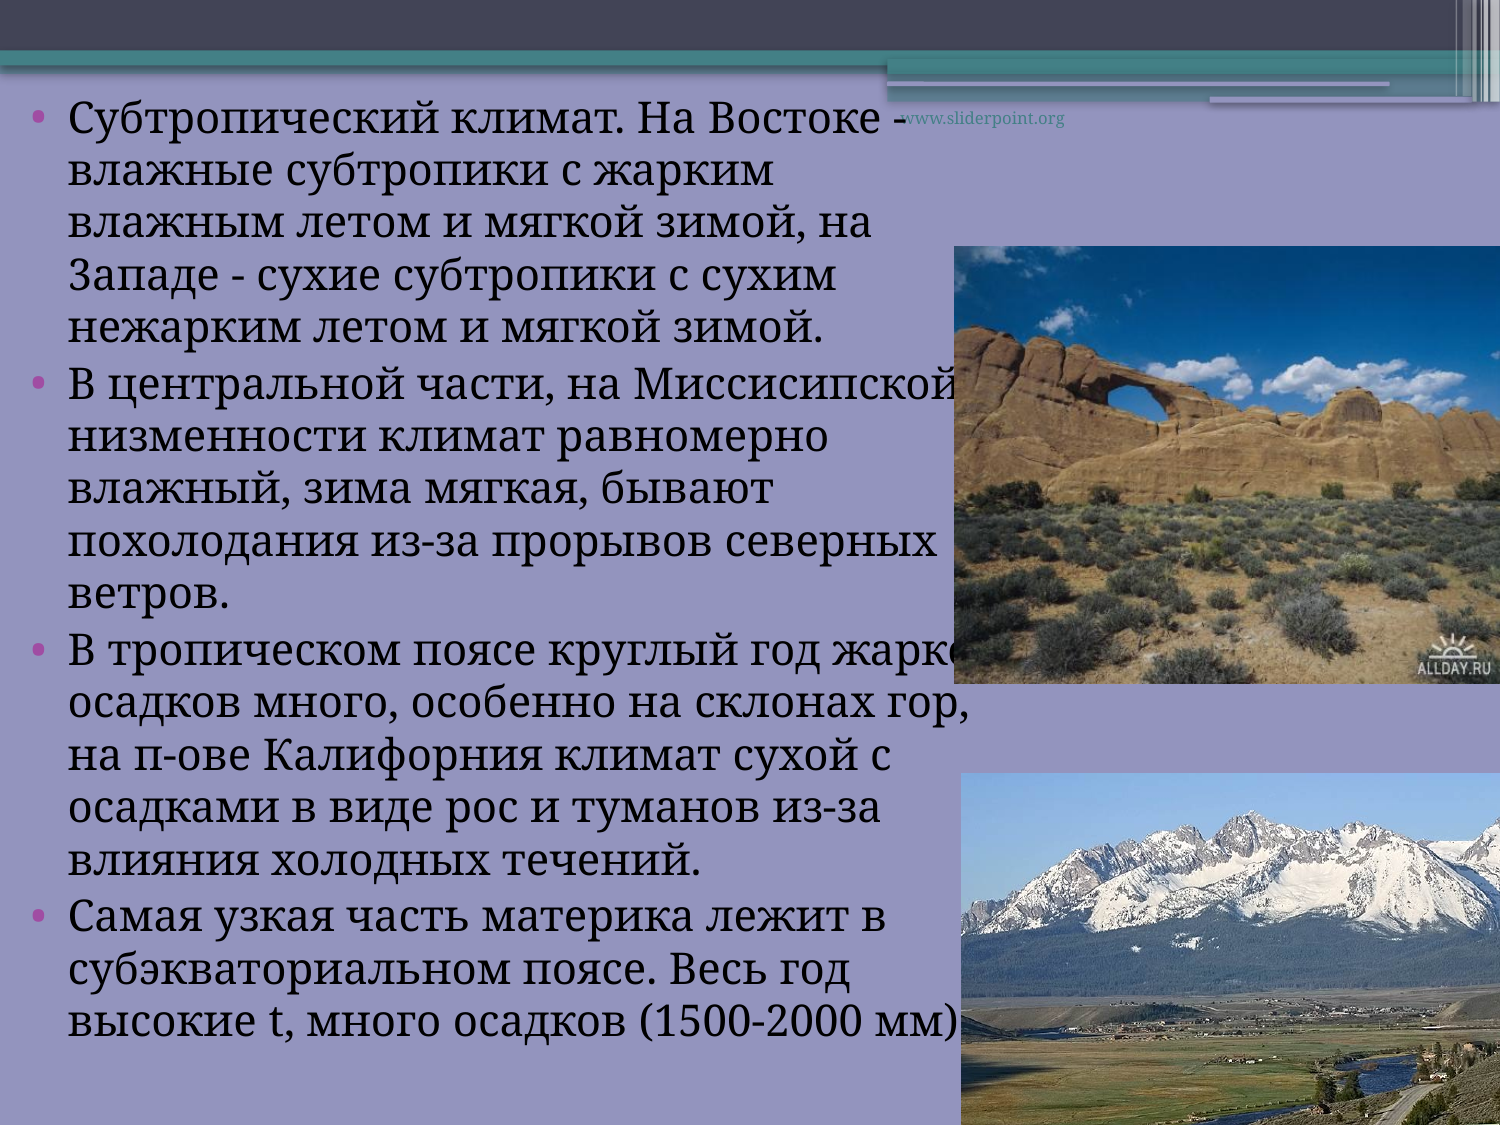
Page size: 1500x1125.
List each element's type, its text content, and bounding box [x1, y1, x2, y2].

picture [961, 773, 1500, 1125]
picture [954, 245, 1500, 684]
footer www.sliderpoint.org [862, 100, 1080, 176]
list Субтропический климат. На Востоке - влажные субтропики с жарким влажным летом и мягкой зимой, на 3ападе - сухие субтропики с сухим нежарким летом и мягкой зимой. В центральной части, на Миссисипской низменности климат равномерно влажный, зима мягкая, бывают похолодания из-за прорывов северных ветров. В тропическом поясе круглый год жарко, осадков много, особенно на склонах гор, на п-ове Калифорния климат сухой с осадками в виде рос и туманов из-за влияния холодных течений. Самая узкая часть материка лежит в субэкваториальном поясе. Весь год высокие t, много осадков (1500-2000 мм). [0, 82, 1008, 1102]
